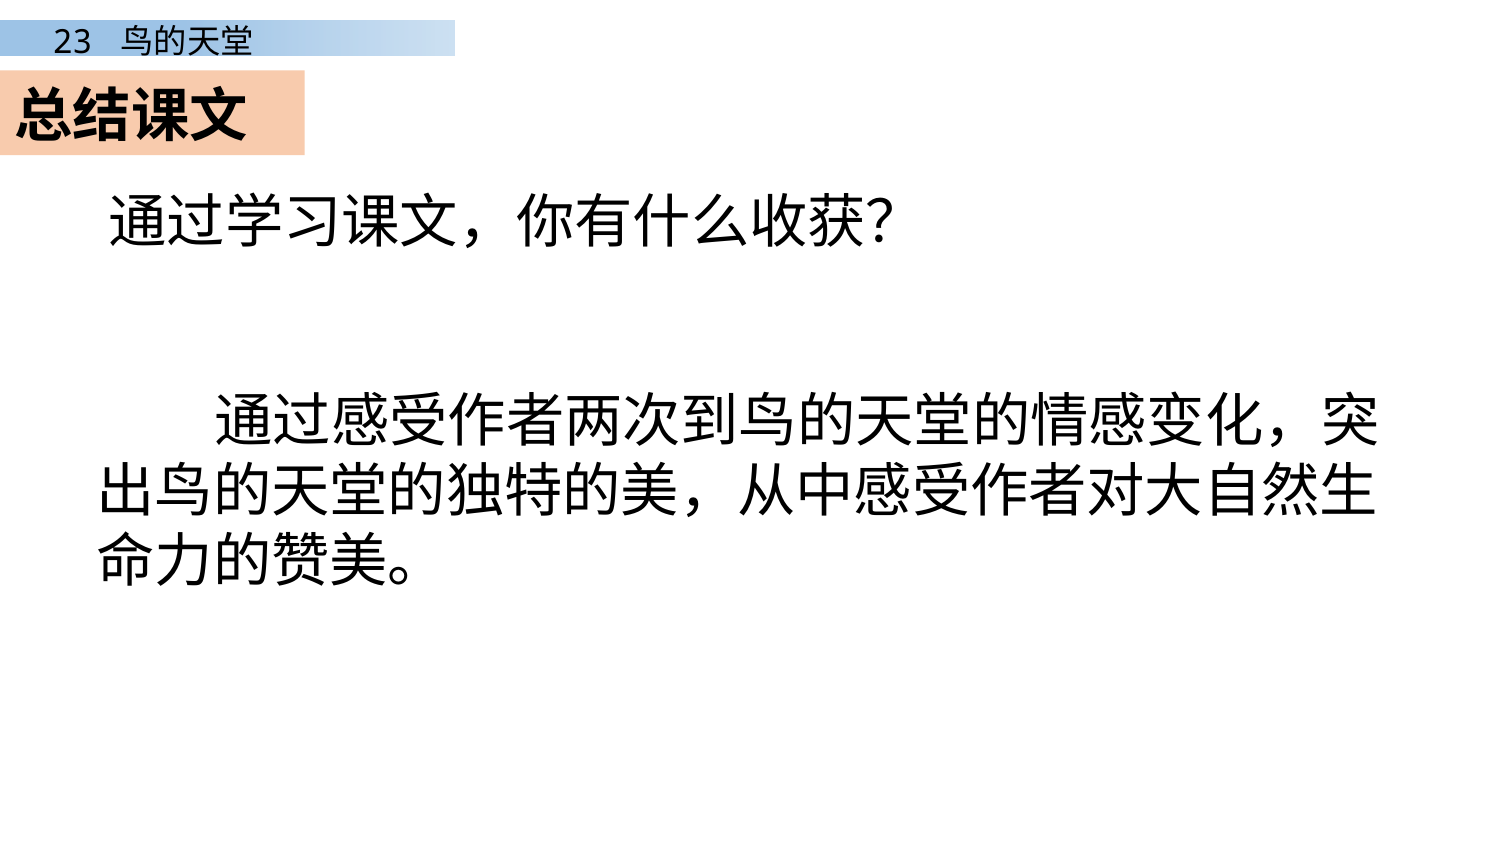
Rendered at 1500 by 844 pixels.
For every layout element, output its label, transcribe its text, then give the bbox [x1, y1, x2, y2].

text_box 通过学习课文，你有什么收获？ [93, 176, 1430, 261]
text_box 总结课文 [0, 70, 305, 156]
text_box 通过感受作者两次到鸟的天堂的情感变化，突出鸟的天堂的独特的美，从中感受作者对大自然生命力的赞美。 [81, 376, 1418, 601]
